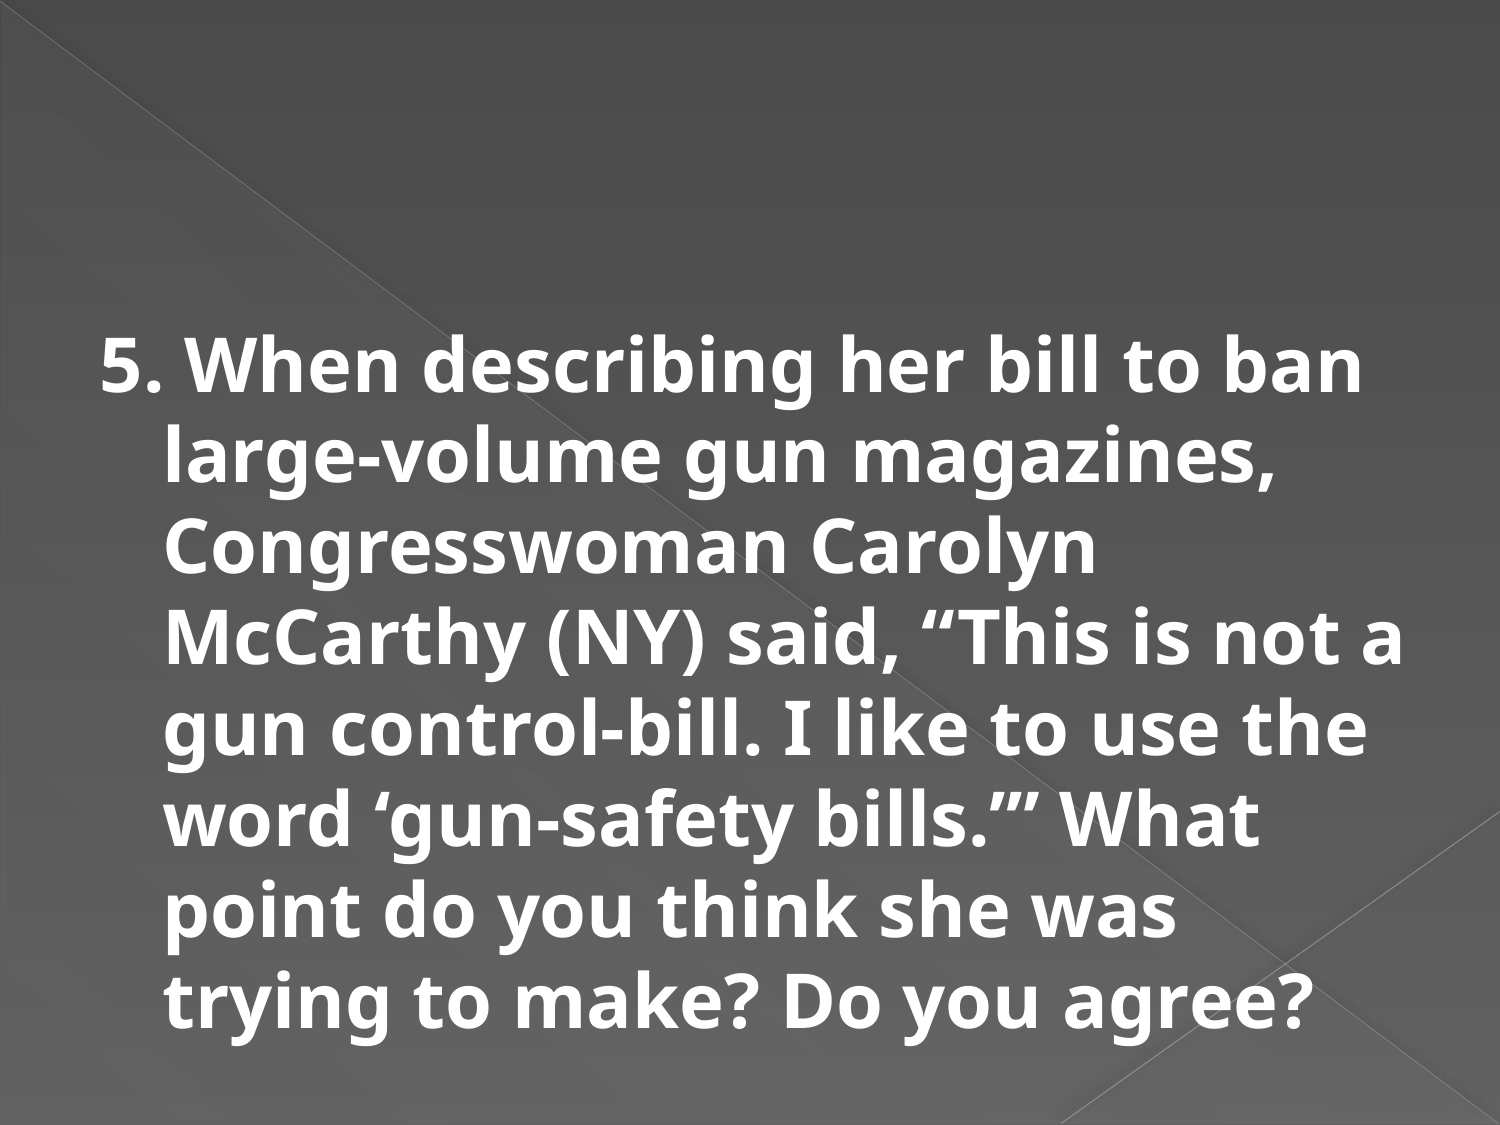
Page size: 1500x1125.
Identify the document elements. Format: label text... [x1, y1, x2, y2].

list 5. When describing her bill to ban large-volume gun magazines, Congresswoman Carolyn McCarthy (NY) said, “This is not a gun control-bill. I like to use the word ‘gun-safety bills.’” What point do you think she was trying to make? Do you agree? [75, 308, 1425, 1059]
